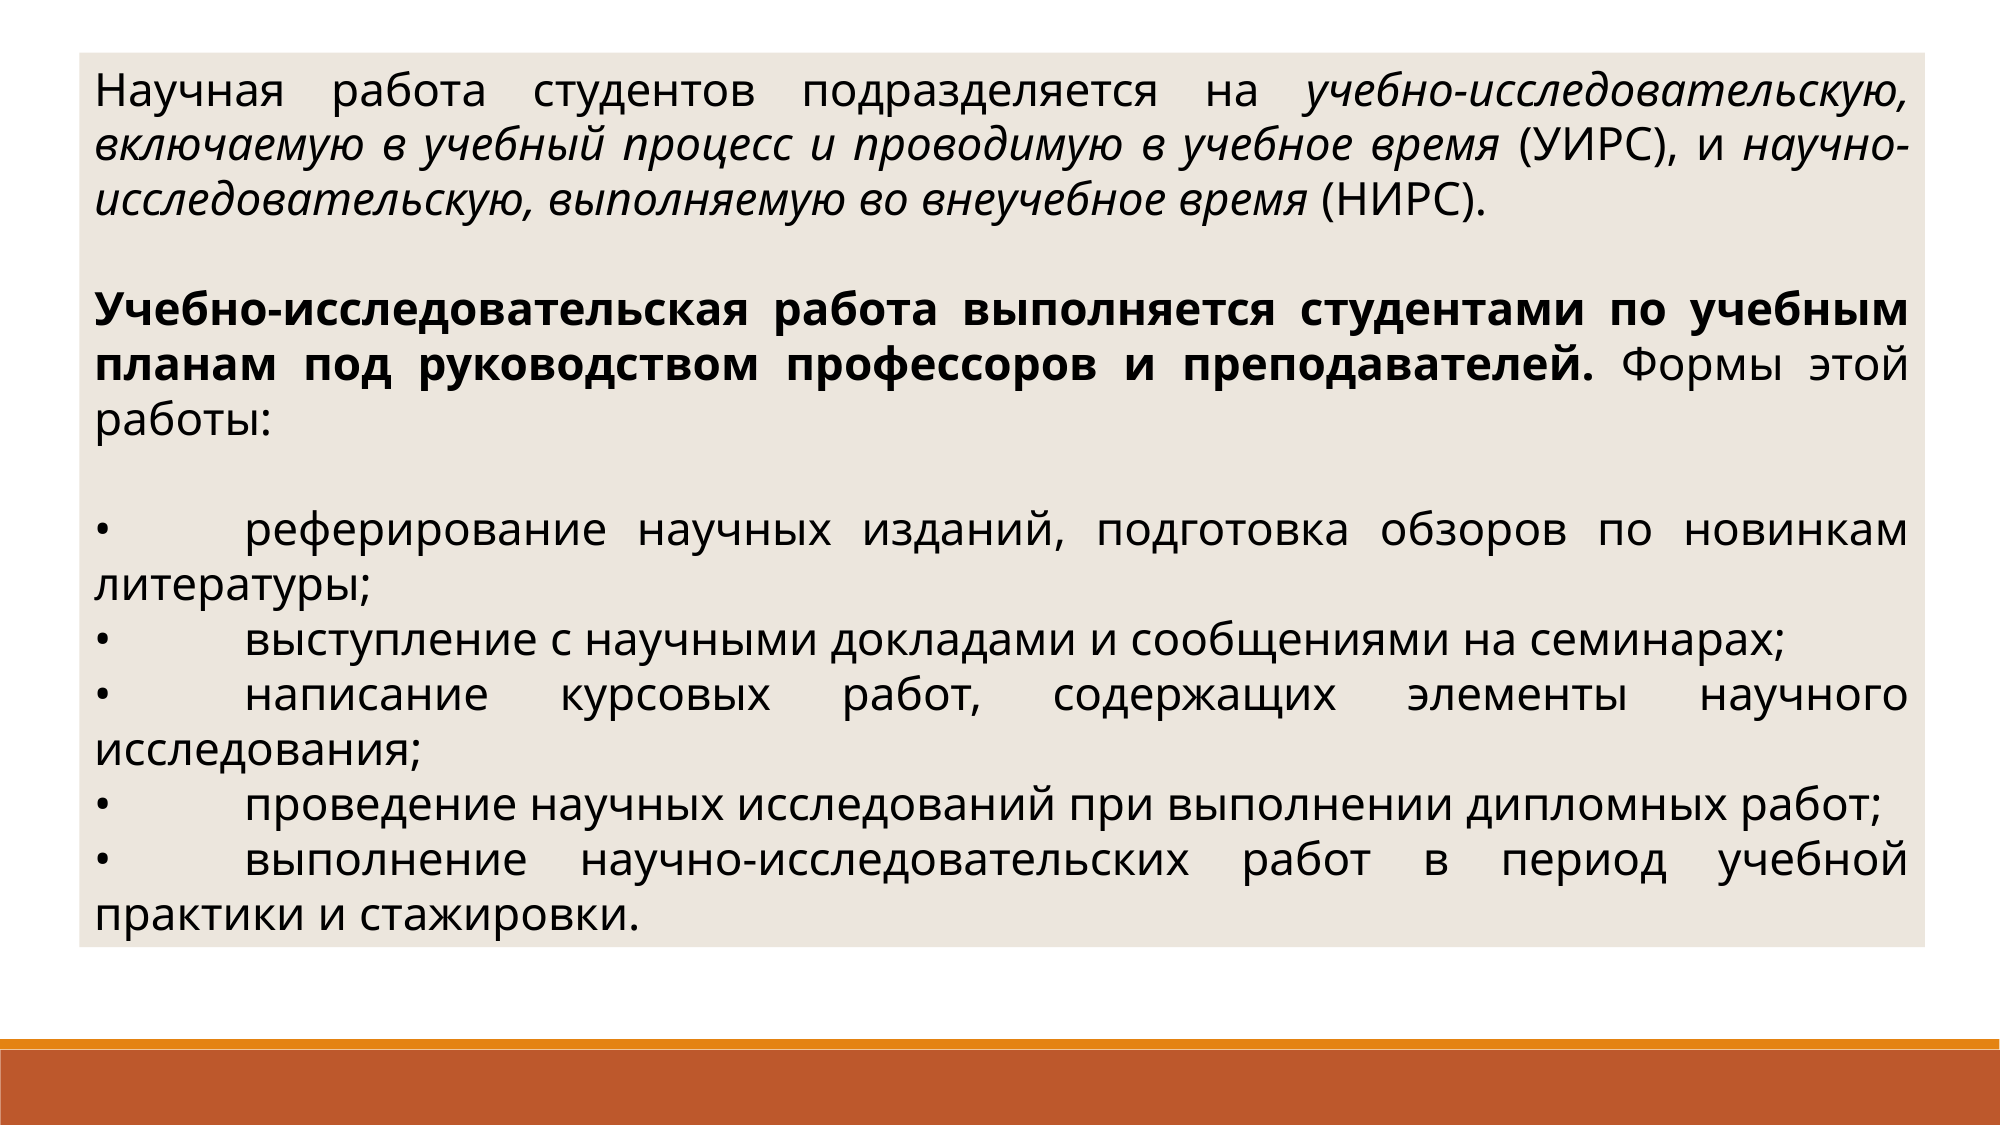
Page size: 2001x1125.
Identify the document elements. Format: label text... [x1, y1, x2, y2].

text_box Научная работа студентов подразделяется на учебно-исследовательскую, включаемую в учебный процесс и проводимую в учебное время (УИРС), и научно-исследовательскую, выполняемую во внеучебное время (НИРС). Учебно-исследовательская работа выполняется студентами по учебным планам под руководством профессоров и преподавателей. Формы этой работы: • реферирование научных изданий, подготовка обзоров по новинкам литературы; • выступление с научными докладами и сообщениями на семинарах; • написание курсовых работ, содержащих элементы научного исследования; • проведение научных исследований при выполнении дипломных работ; • выполнение научно-исследовательских работ в период учебной практики и стажировки. [79, 52, 1925, 948]
